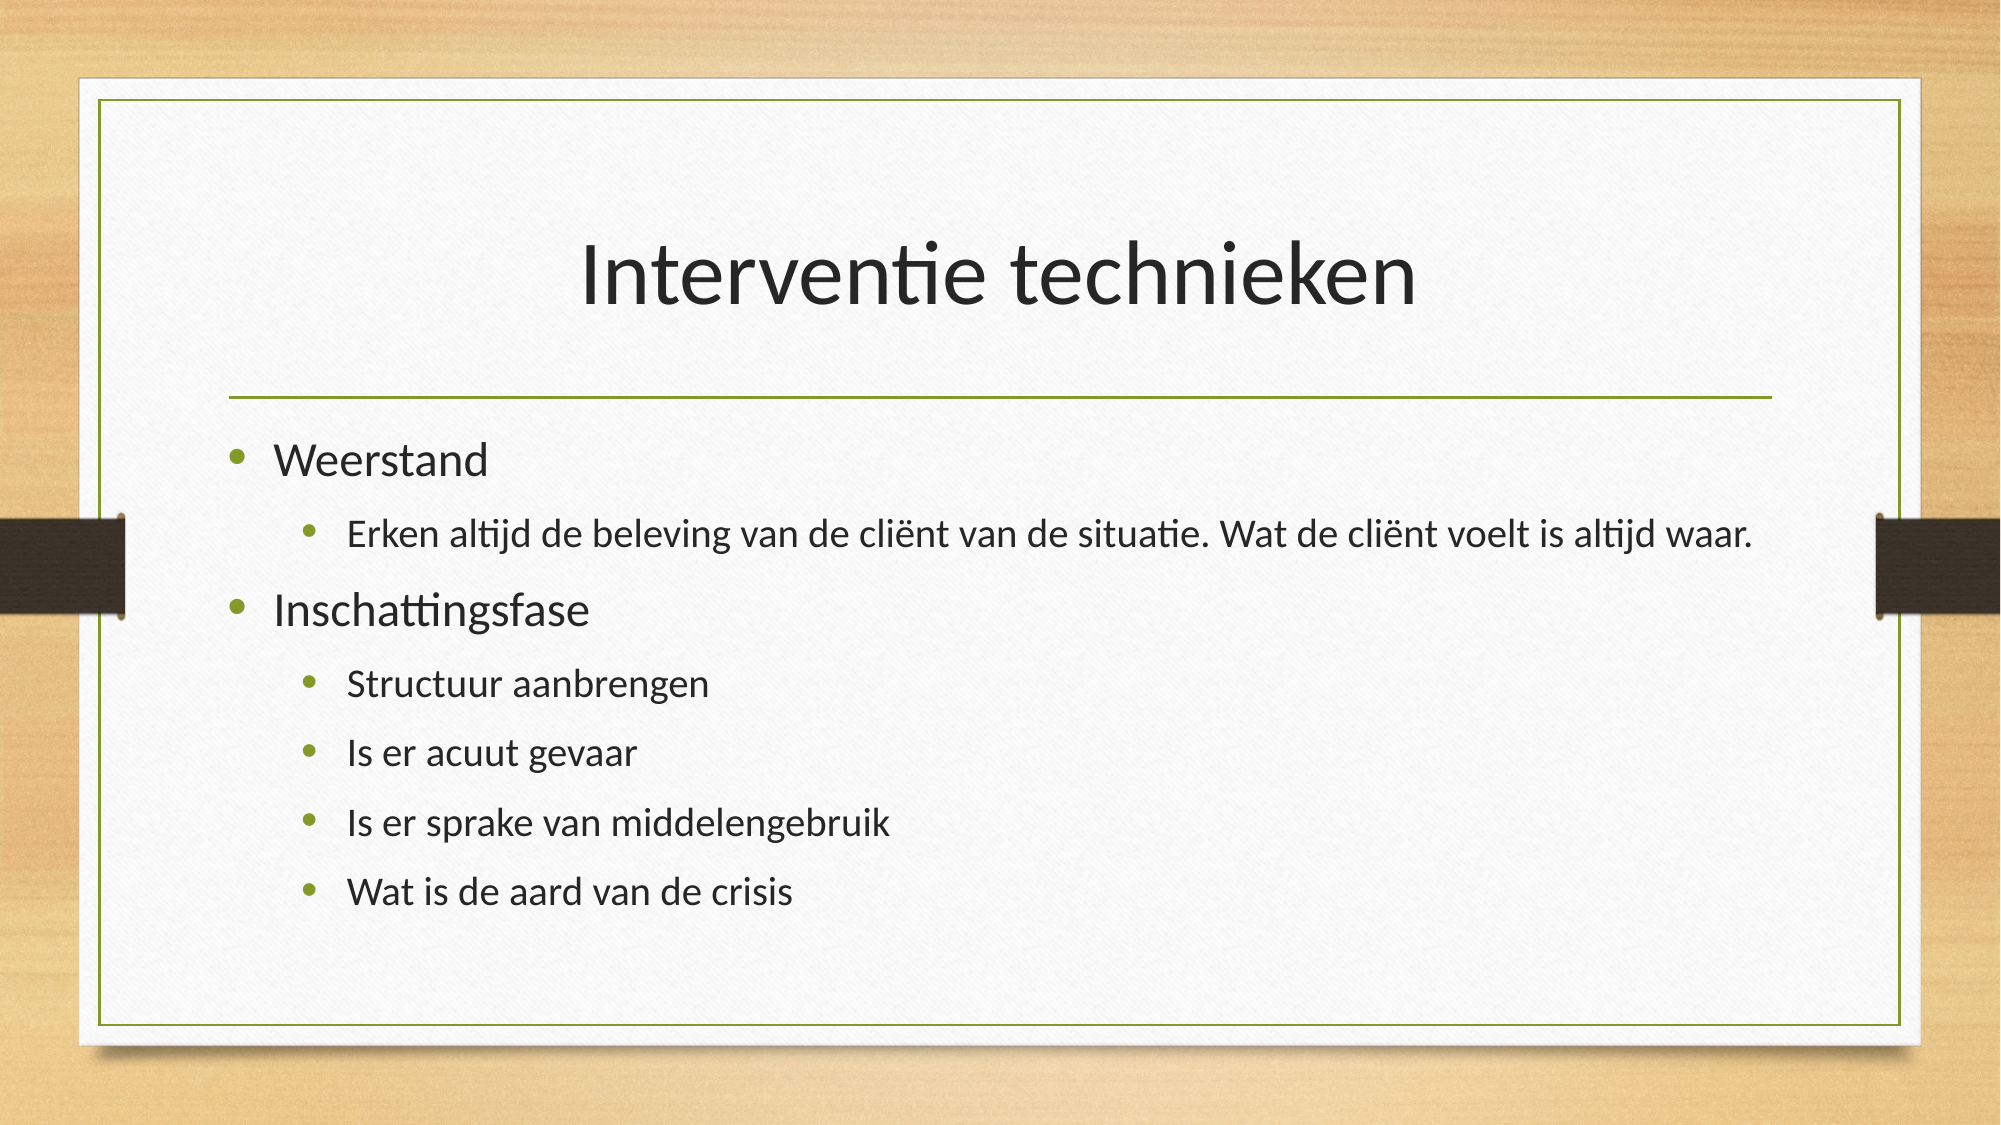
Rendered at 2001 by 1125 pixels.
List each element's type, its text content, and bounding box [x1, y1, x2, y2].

list Weerstand Erken altijd de beleving van de cliënt van de situatie. Wat de cliënt voelt is altijd waar. Inschattingsfase Structuur aanbrengen Is er acuut gevaar Is er sprake van middelengebruik Wat is de aard van de crisis [212, 419, 1788, 964]
title Interventie technieken [212, 161, 1788, 375]
picture [0, 0, 2001, 1125]
